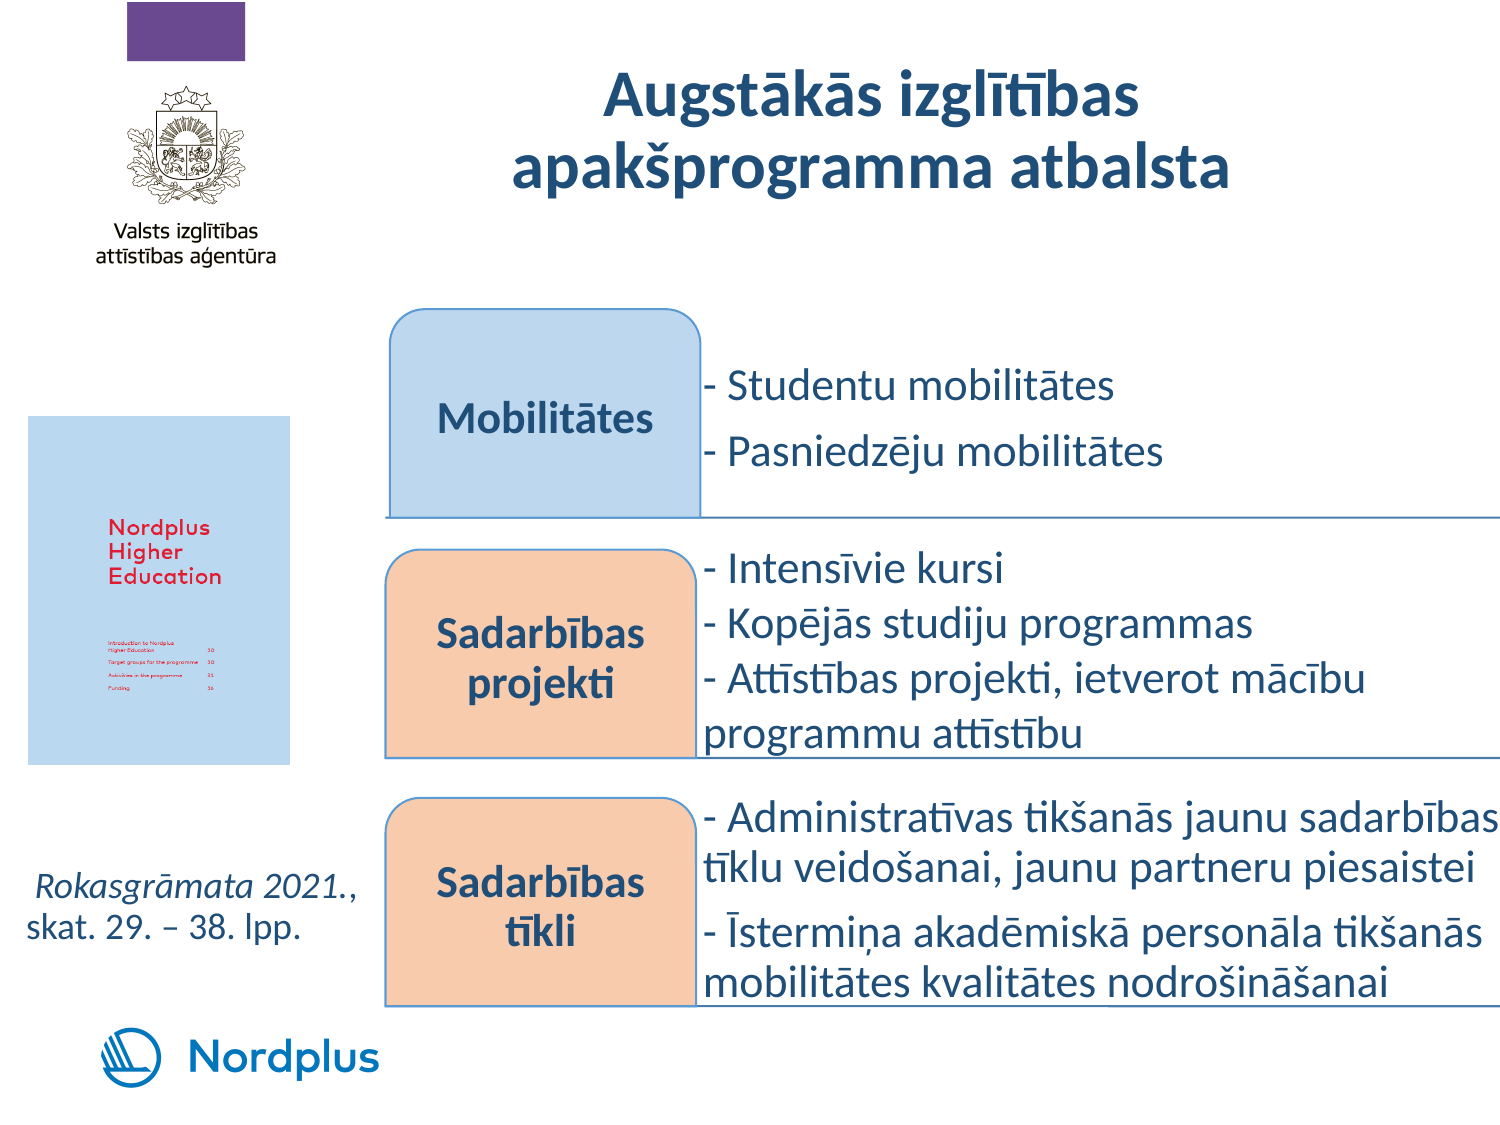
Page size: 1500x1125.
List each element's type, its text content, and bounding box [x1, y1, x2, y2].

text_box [385, 308, 1500, 1015]
text_box Rokasgrāmata 2021., skat. 29. – 38. lpp. [11, 859, 374, 955]
picture [0, 0, 1500, 1125]
title Augstākās izglītības apakšprogramma atbalsta [347, 59, 1397, 203]
